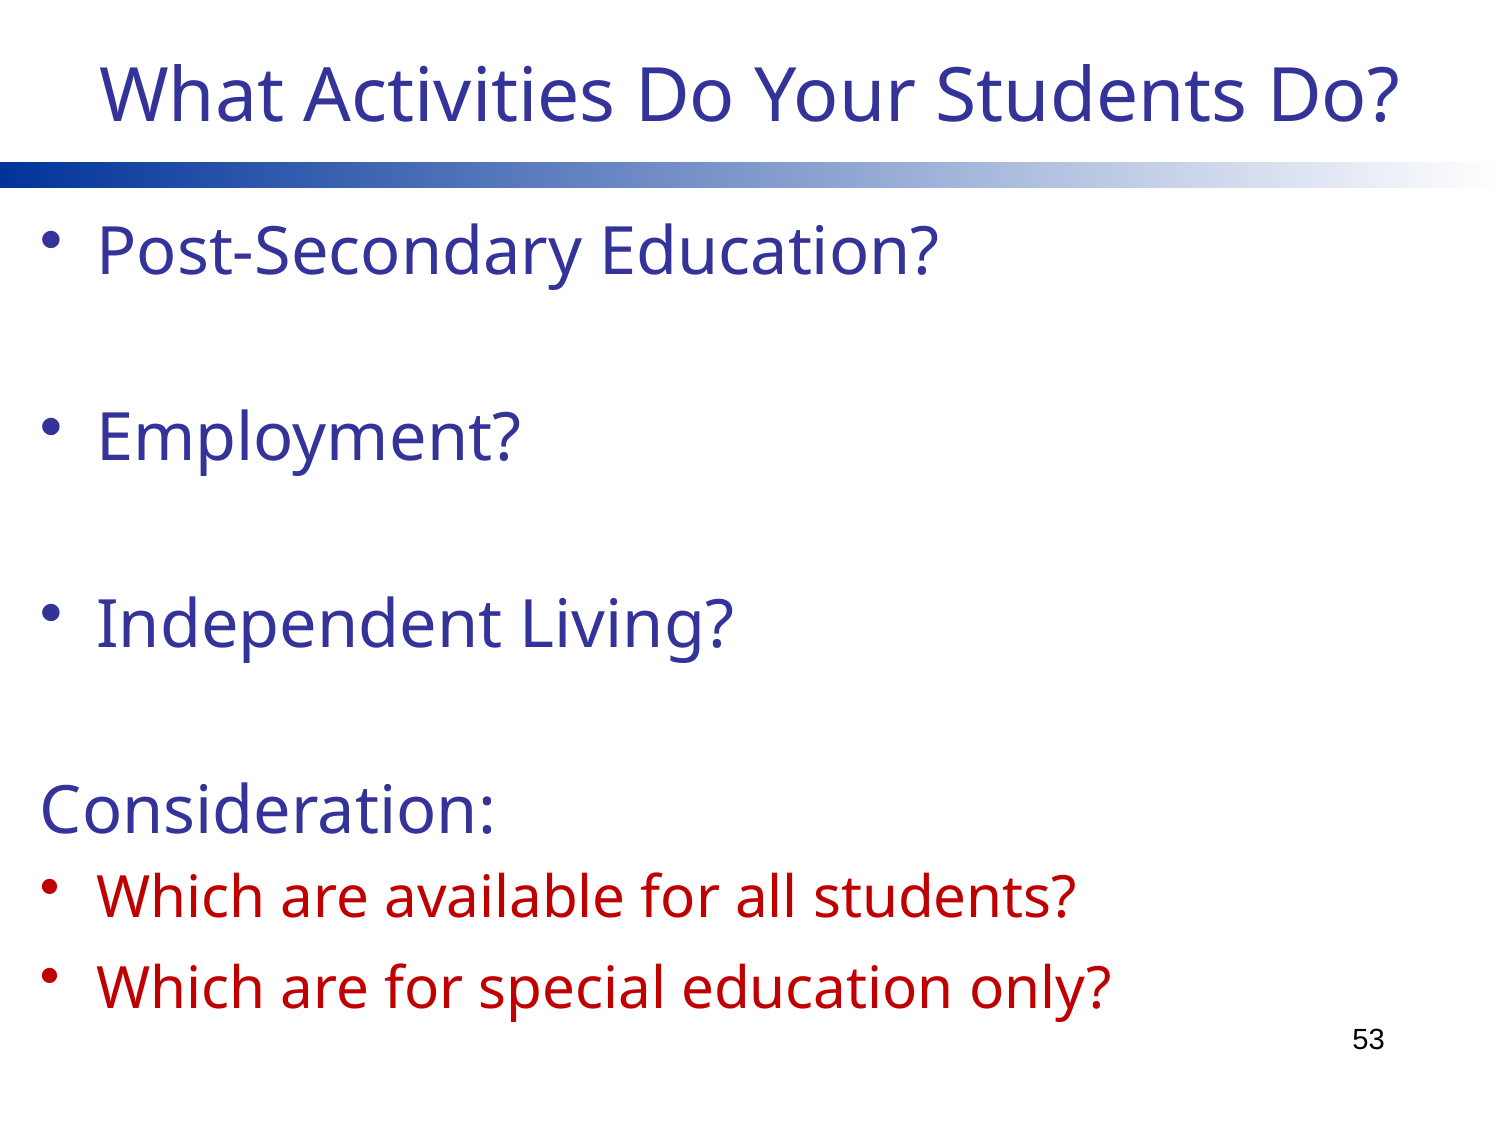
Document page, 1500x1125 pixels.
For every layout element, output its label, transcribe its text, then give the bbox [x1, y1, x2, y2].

title What Activities Do Your Students Do? [75, 45, 1425, 138]
list Post-Secondary Education? Employment? Independent Living? Consideration: Which are available for all students? Which are for special education only? [24, 200, 1463, 1050]
slide_number 53 [1324, 1012, 1401, 1091]
